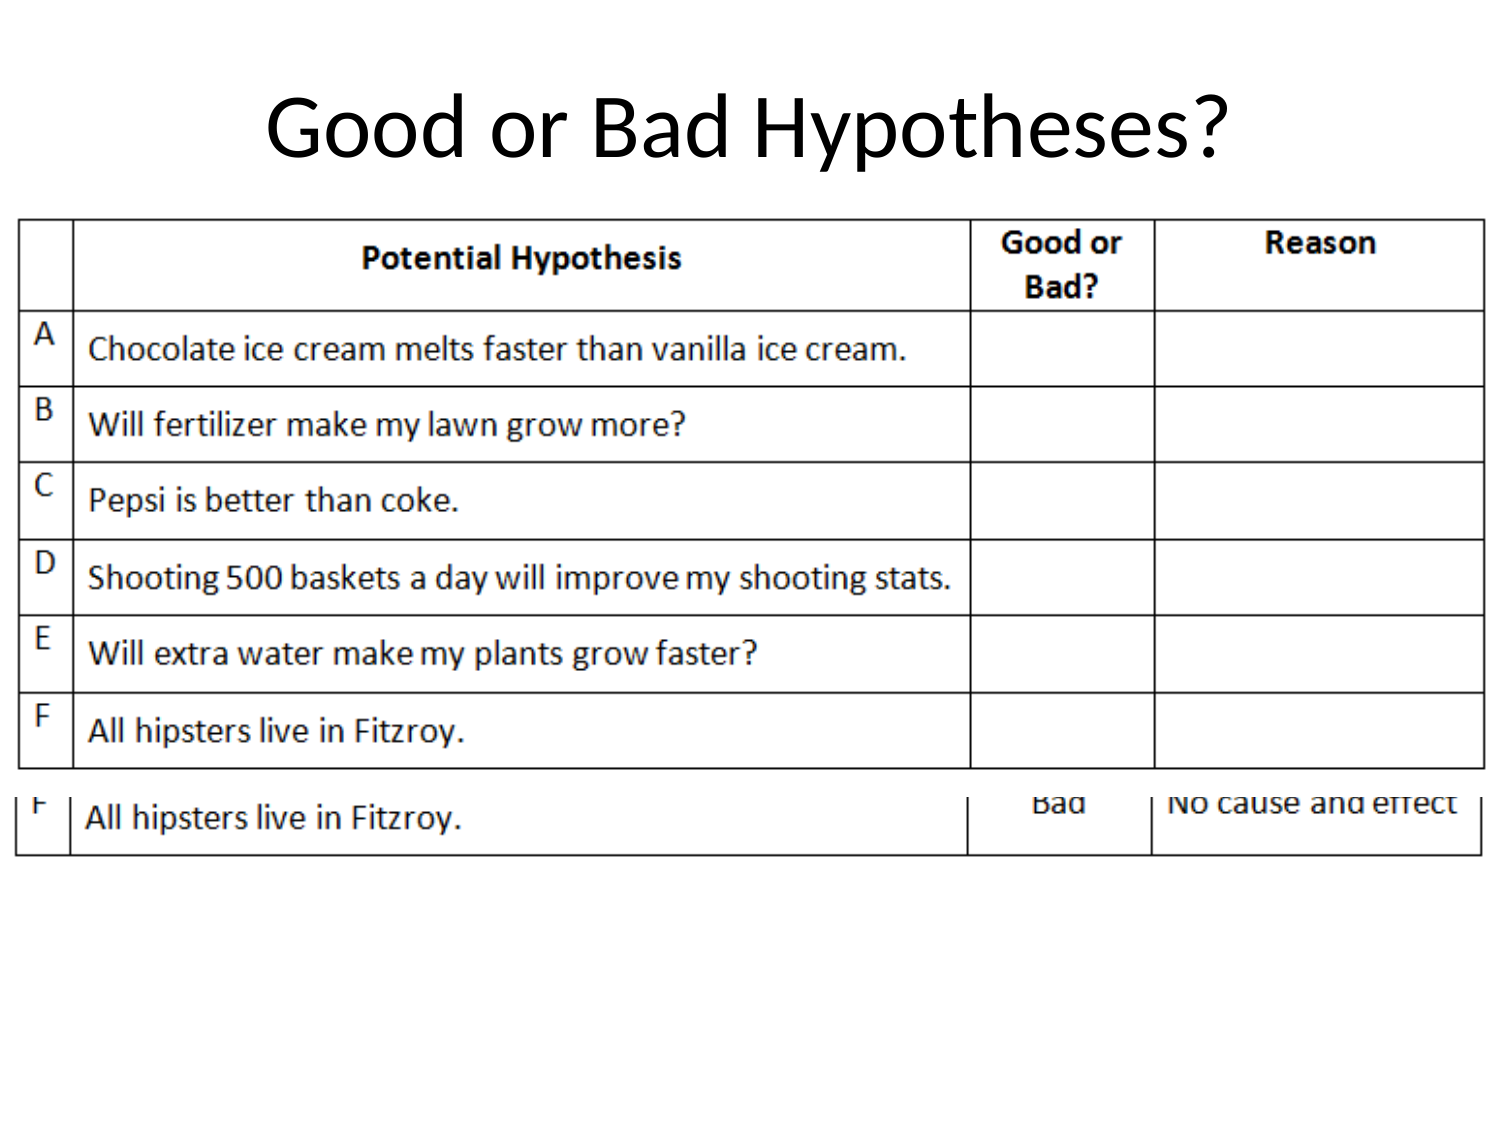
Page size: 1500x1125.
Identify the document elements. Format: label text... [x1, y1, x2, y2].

title Good or Bad Hypotheses? [75, 45, 1425, 194]
picture [0, 196, 1500, 881]
